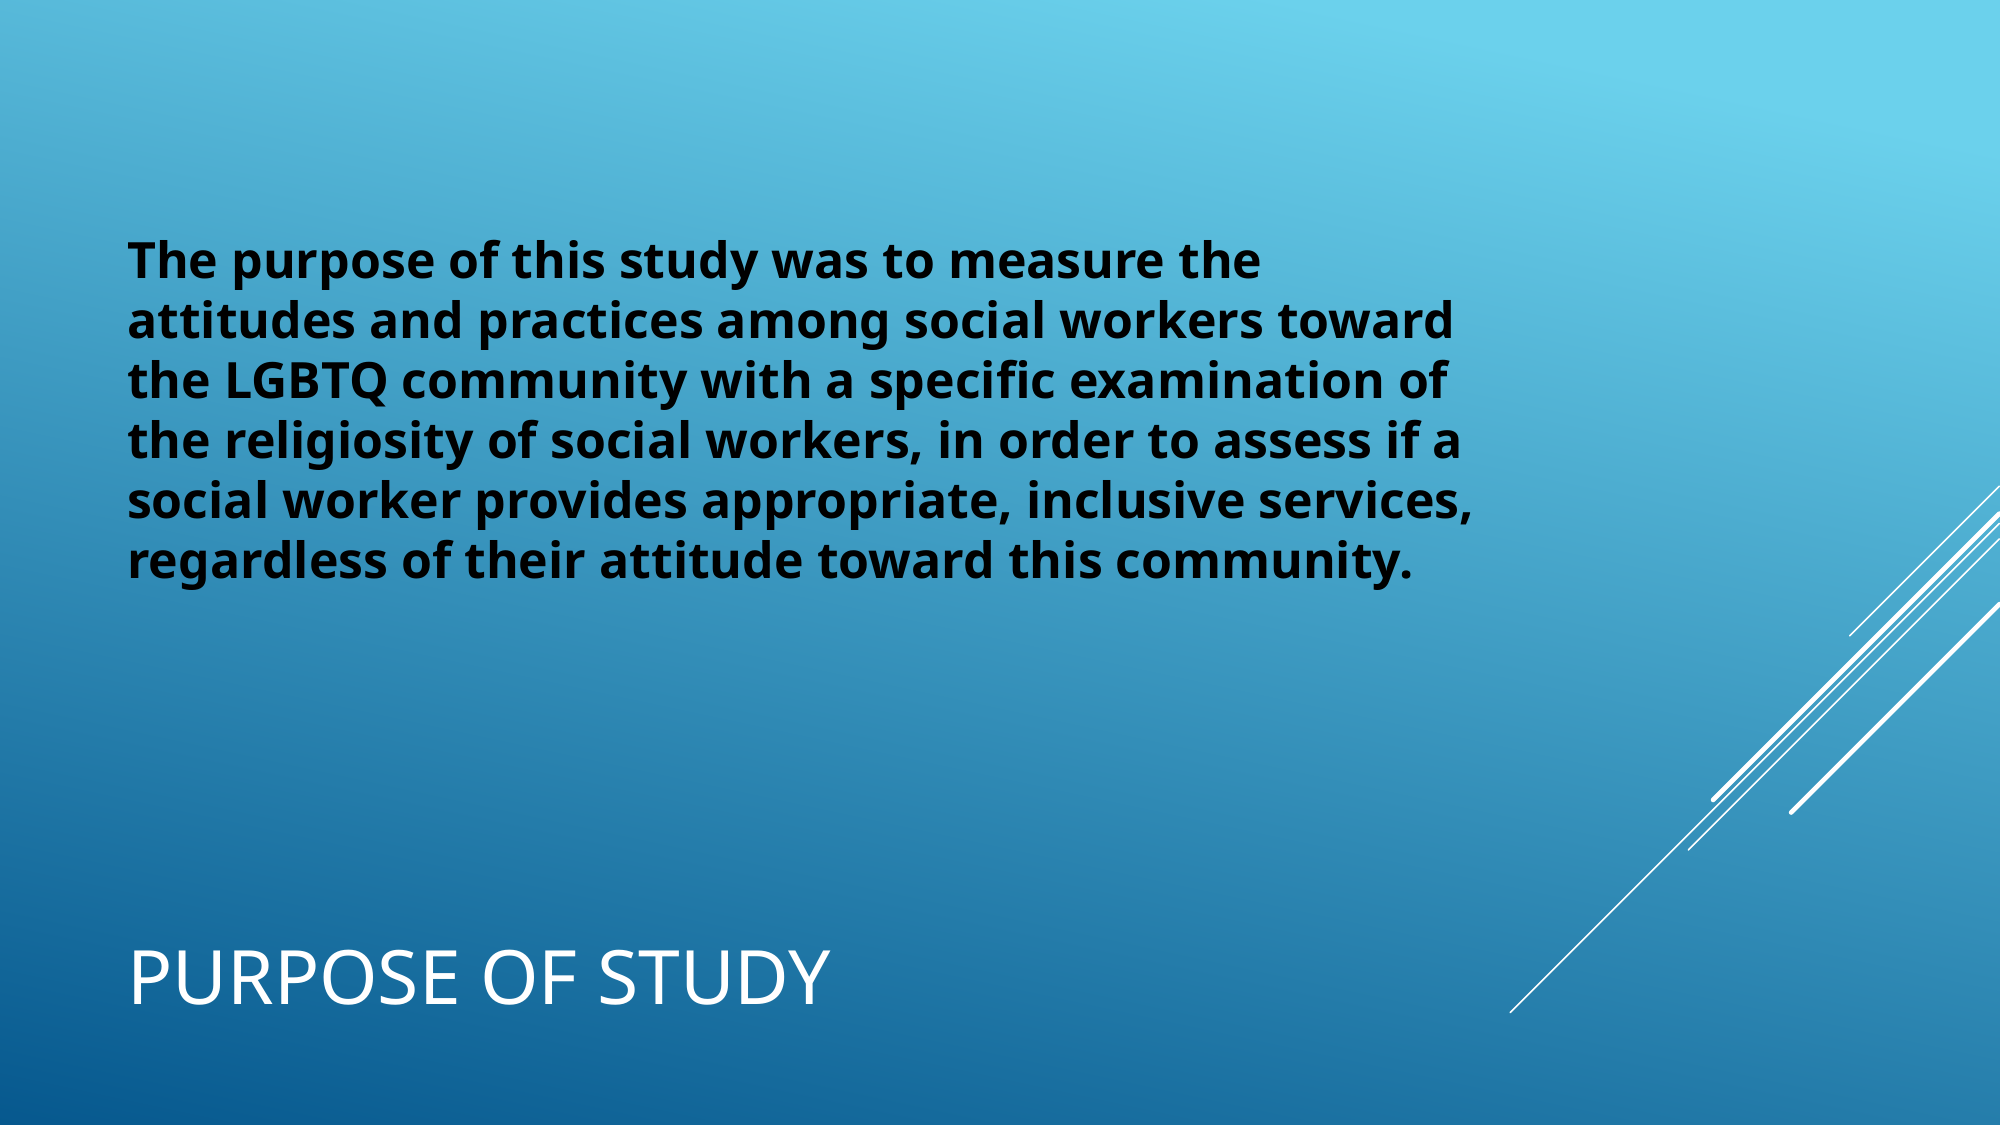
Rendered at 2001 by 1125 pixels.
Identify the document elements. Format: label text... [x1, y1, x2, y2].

list The purpose of this study was to measure the attitudes and practices among social workers toward the LGBTQ community with a specific examination of the religiosity of social workers, in order to assess if a social worker provides appropriate, inclusive services, regardless of their attitude toward this community. [112, 112, 1513, 706]
title Purpose of study [112, 851, 1513, 1099]
